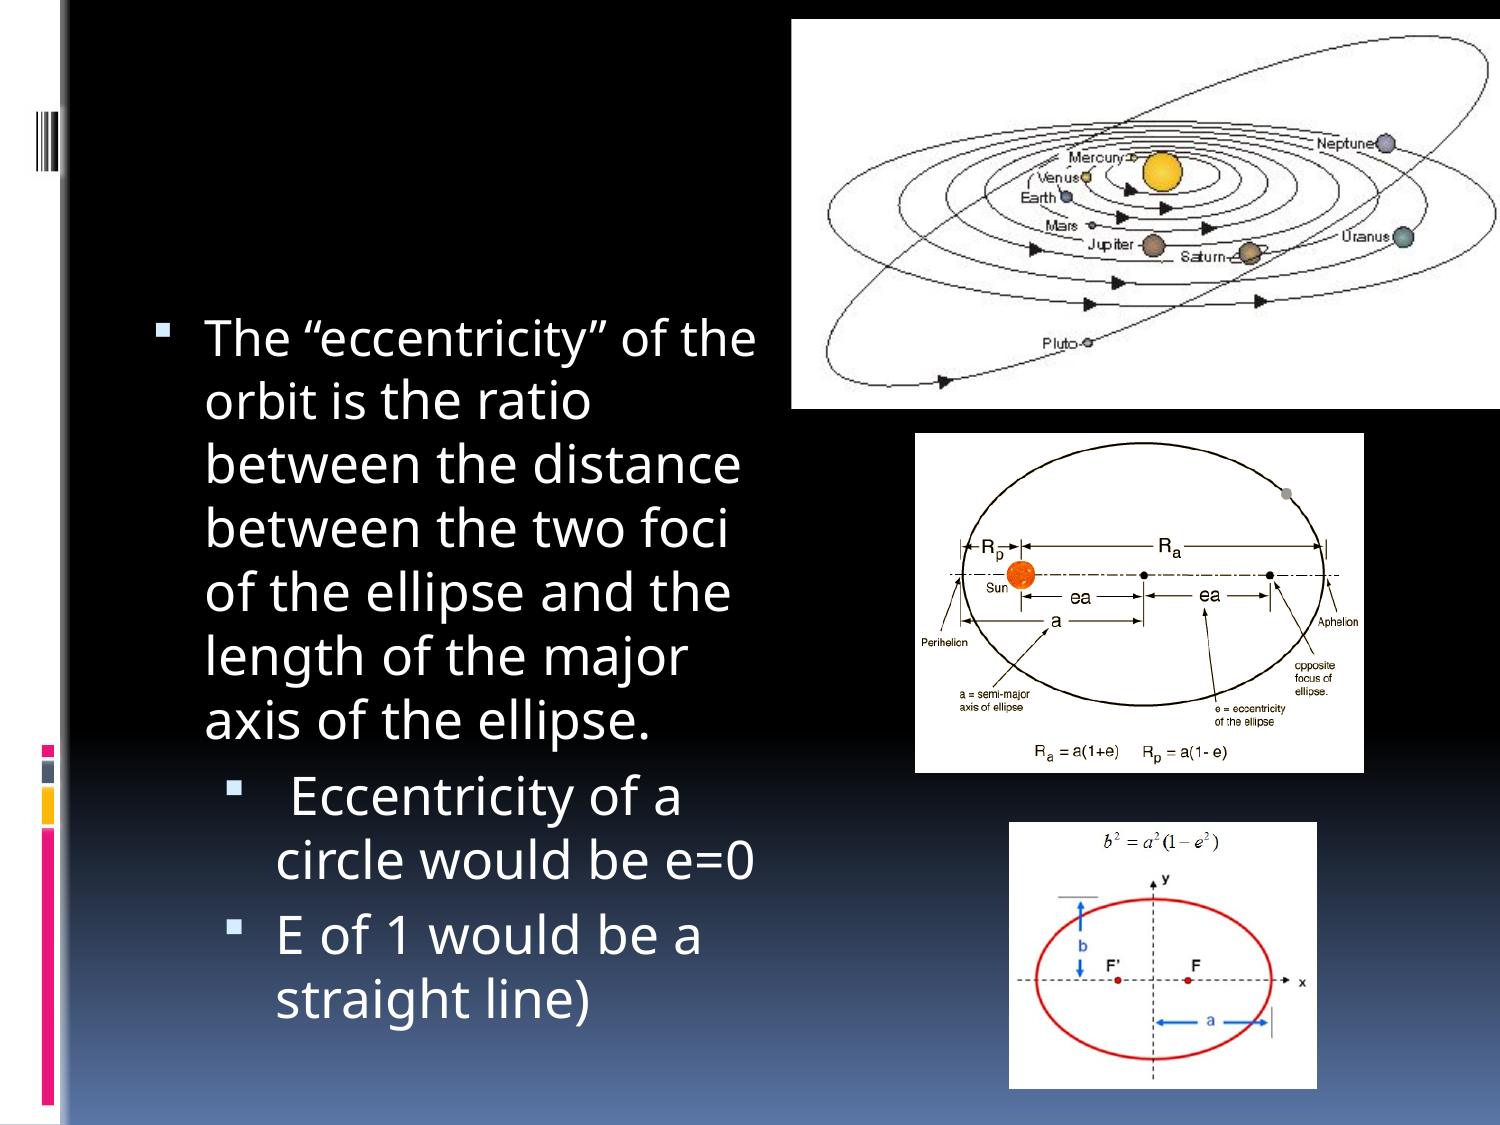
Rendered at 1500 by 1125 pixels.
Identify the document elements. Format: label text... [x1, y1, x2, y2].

picture [790, 18, 1500, 410]
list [1009, 821, 1318, 1090]
text_box The “eccentricity” of the orbit is the ratio between the distance between the two foci of the ellipse and the length of the major axis of the ellipse. Eccentricity of a circle would be e=0 E of 1 would be a straight line) [126, 298, 786, 1049]
picture [914, 432, 1365, 774]
